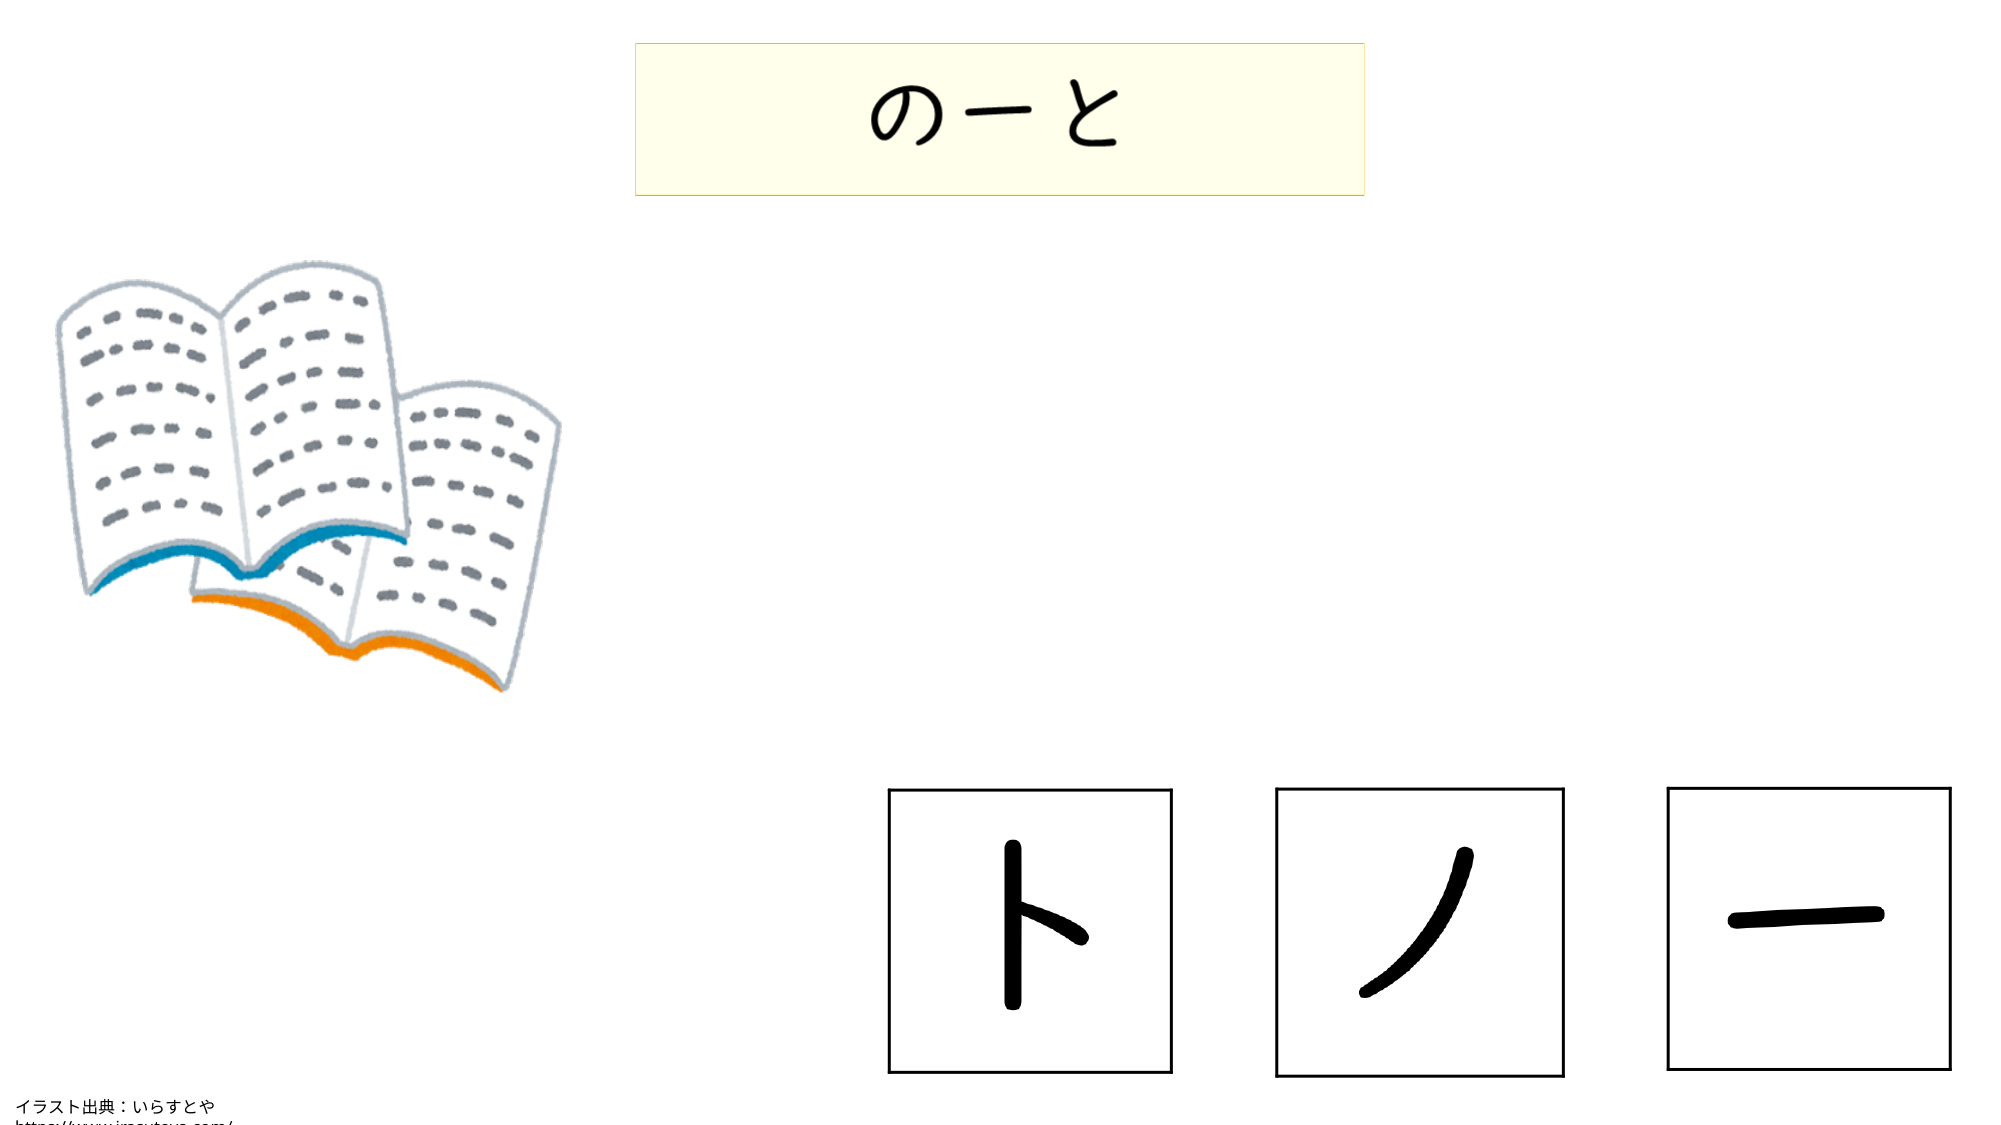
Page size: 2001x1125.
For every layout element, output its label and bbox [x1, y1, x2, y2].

picture [1663, 784, 1955, 1074]
list [39, 221, 577, 724]
picture [884, 784, 1176, 1077]
picture [635, 36, 1365, 208]
picture [1272, 783, 1568, 1080]
